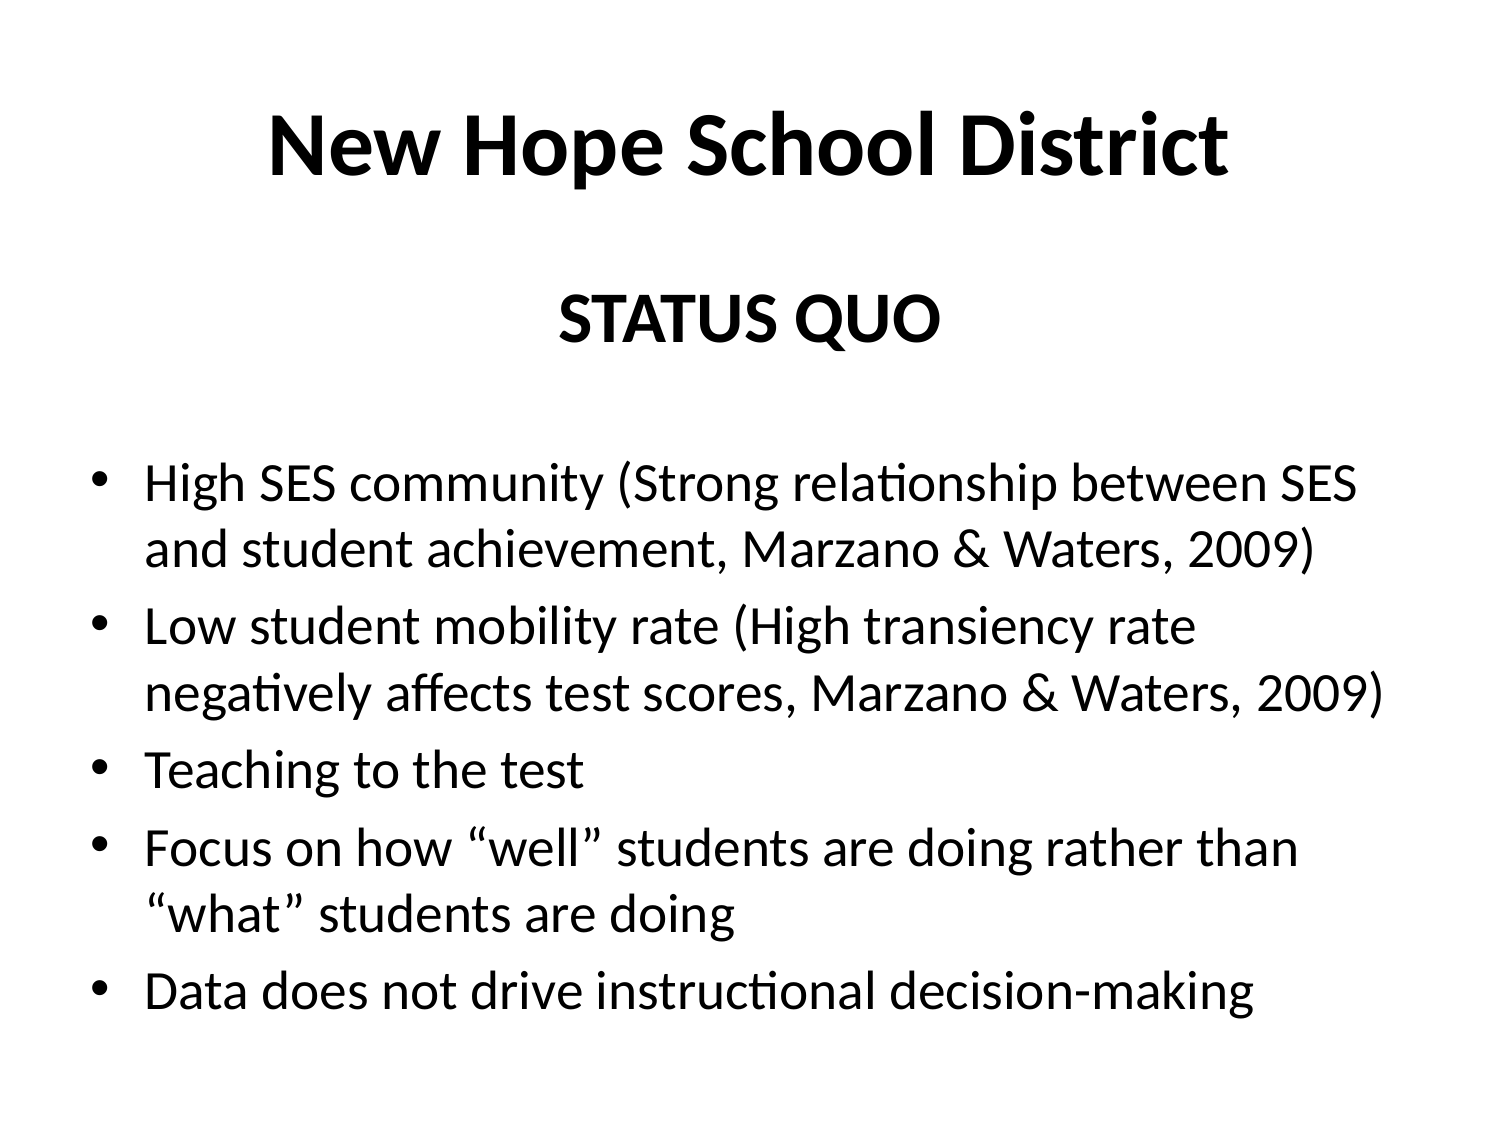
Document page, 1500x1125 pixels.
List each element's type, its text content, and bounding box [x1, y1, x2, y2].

title New Hope School District [75, 45, 1425, 233]
list STATUS QUO High SES community (Strong relationship between SES and student achievement, Marzano & Waters, 2009) Low student mobility rate (High transiency rate negatively affects test scores, Marzano & Waters, 2009) Teaching to the test Focus on how “well” students are doing rather than “what” students are doing Data does not drive instructional decision-making [75, 262, 1425, 1075]
